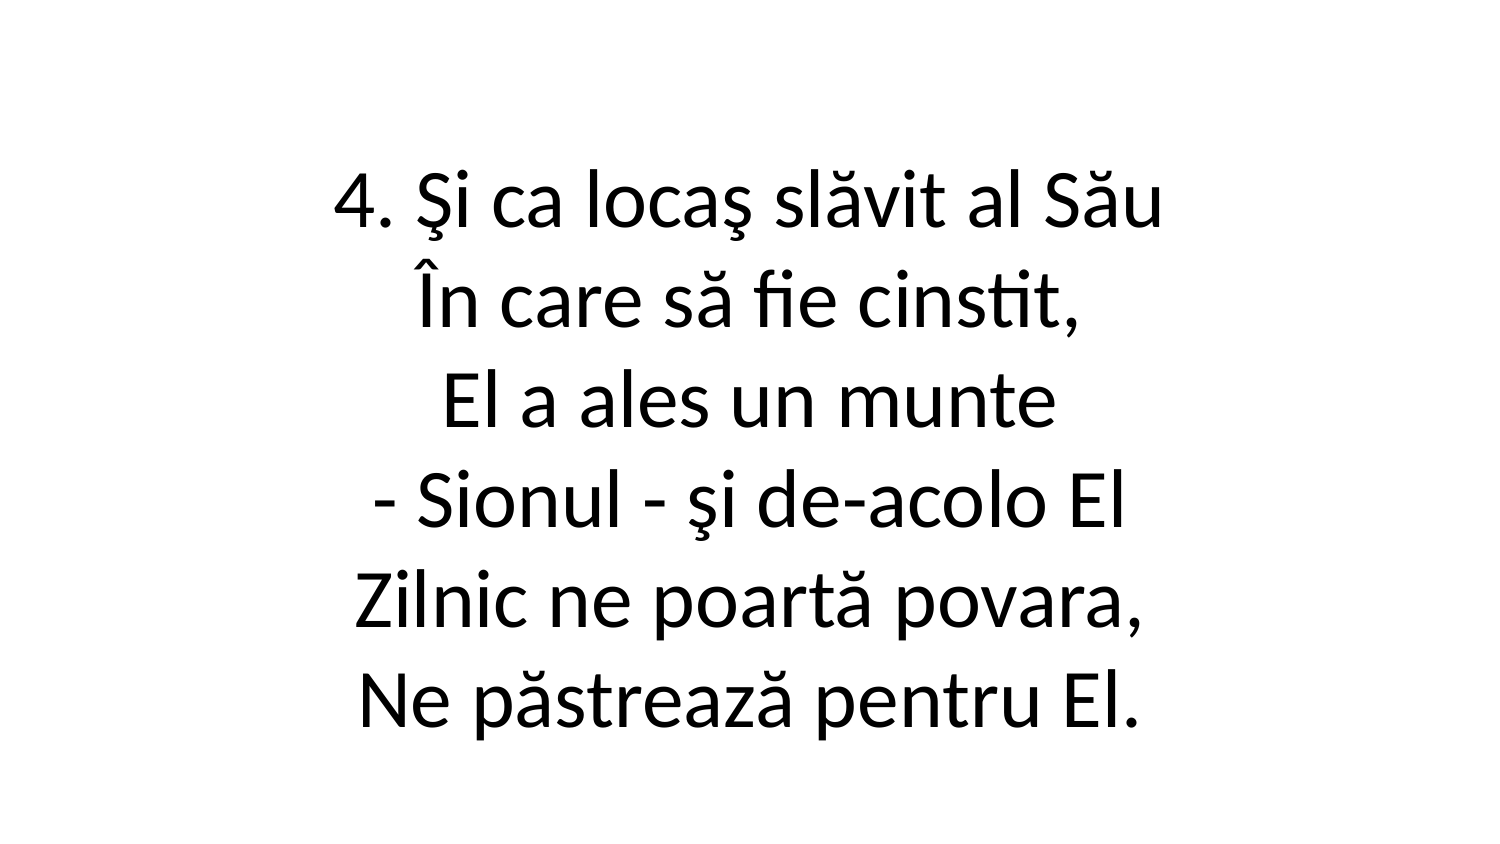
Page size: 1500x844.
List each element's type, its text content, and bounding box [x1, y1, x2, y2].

text_box 4. Şi ca locaş slăvit al Său În care să fie cinstit, El a ales un munte - Sionul - şi de-acolo El Zilnic ne poartă povara, Ne păstrează pentru El. [318, 92, 1182, 752]
